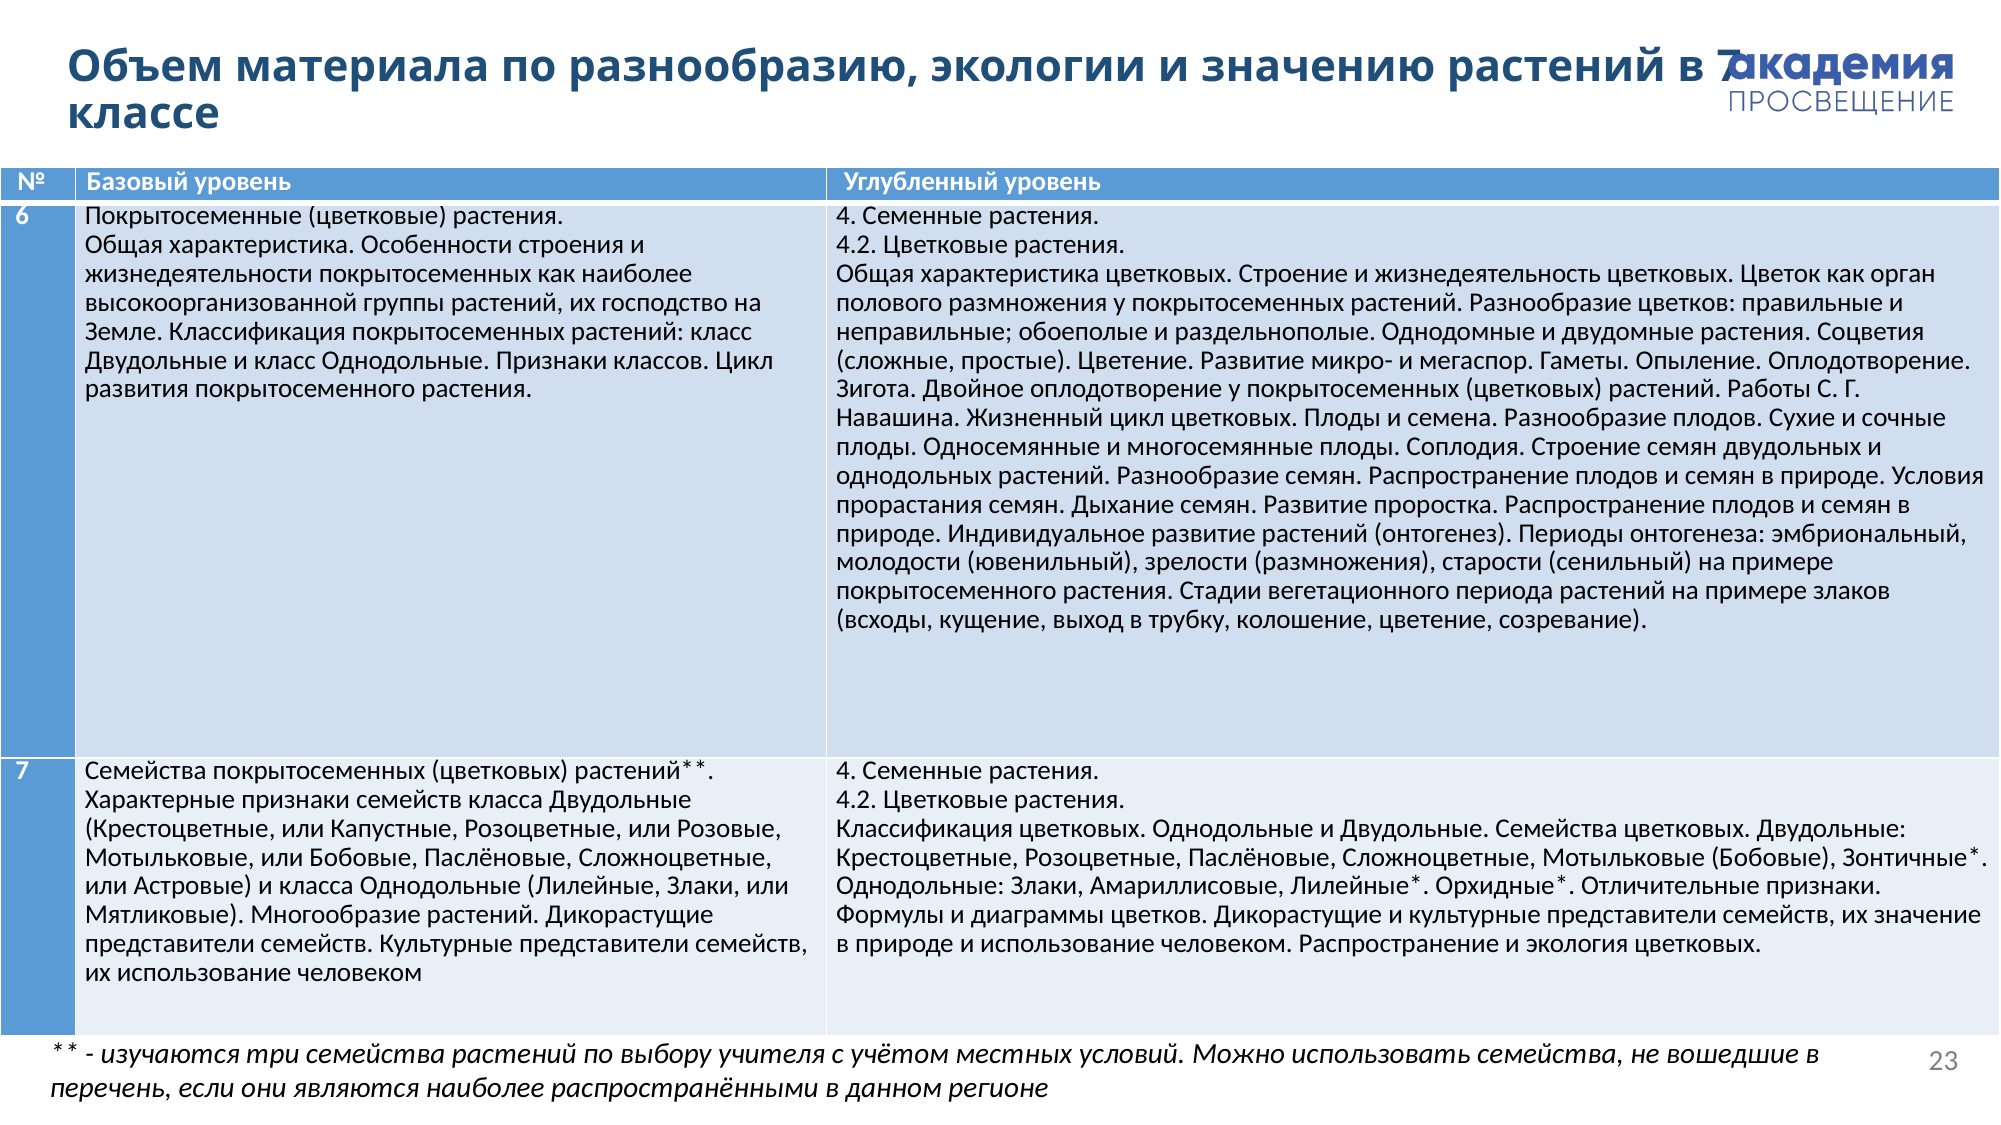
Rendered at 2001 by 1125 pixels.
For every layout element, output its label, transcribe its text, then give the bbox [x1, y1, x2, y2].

table_cell 4. Семенные растения. 4.2. Цветковые растения. Общая характеристика цветковых. Строение и жизнедеятельность цветковых. Цветок как орган полового размножения у покрытосеменных растений. Разнообразие цветков: правильные и неправильные; обоеполые и раздельнополые. Однодомные и двудомные растения. Соцветия (сложные, простые). Цветение. Развитие микро- и мегаспор. Гаметы. Опыление. Оплодотворение. Зигота. Двойное оплодотворение у покрытосеменных (цветковых) растений. Работы С. Г. Навашина. Жизненный цикл цветковых. Плоды и семена. Разнообразие плодов. Сухие и сочные плоды. Односемянные и многосемянные плоды. Соплодия. Строение семян двудольных и однодольных растений. Разнообразие семян. Распространение плодов и семян в природе. Условия прорастания семян. Дыхание семян. Развитие проростка. Распространение плодов и семян в природе. Индивидуальное развитие растений (онтогенез). Периоды онтогенеза: эмбриональный, молодости (ювенильный), зрелости (размножения), старости (сенильный) на примере покрытосеменного растения. Стадии вегетационного периода растений на примере злаков (всходы, кущение, выход в трубку, колошение, цветение, созревание). [827, 206, 1999, 757]
picture [1714, 33, 1969, 133]
table_header Углубленный уровень [827, 168, 1999, 200]
table_cell Покрытосеменные (цветковые) растения. Общая характеристика. Особенности строения и жизнедеятельности покрытосеменных как наиболее высокоорганизованной группы растений, их господство на Земле. Классификация покрытосеменных растений: класс Двудольные и класс Однодольные. Признаки классов. Цикл развития покрытосеменного растения. [76, 206, 826, 757]
text_box ** - изучаются три семейства растений по выбору учителя с учётом местных условий. Можно использовать семейства, не вошедшие в перечень, если они являются наиболее распространёнными в данном регионе [34, 1026, 1910, 1112]
table_cell 7 [1, 759, 75, 1035]
text_box 23 [1910, 1036, 1973, 1084]
table_header № [1, 168, 75, 200]
table_cell 4. Семенные растения. 4.2. Цветковые растения. Классификация цветковых. Однодольные и Двудольные. Семейства цветковых. Двудольные: Крестоцветные, Розоцветные, Паслёновые, Сложноцветные, Мотыльковые (Бобовые), Зонтичные*. Однодольные: Злаки, Амариллисовые, Лилейные*. Орхидные*. Отличительные признаки. Формулы и диаграммы цветков. Дикорастущие и культурные представители семейств, их значение в природе и использование человеком. Распространение и экология цветковых. [827, 759, 1999, 1035]
title Объем материала по разнообразию, экологии и значению растений в 7 классе [51, 35, 1777, 146]
table_header Базовый уровень [76, 168, 826, 200]
table_cell Семейства покрытосеменных (цветковых) растений**. Характерные признаки семейств класса Двудольные (Крестоцветные, или Капустные, Розоцветные, или Розовые, Мотыльковые, или Бобовые, Паслёновые, Сложноцветные, или Астровые) и класса Однодольные (Лилейные, Злаки, или Мятликовые). Многообразие растений. Дикорастущие представители семейств. Культурные представители семейств, их использование человеком [76, 759, 826, 1026]
table_cell 6 [1, 206, 75, 757]
